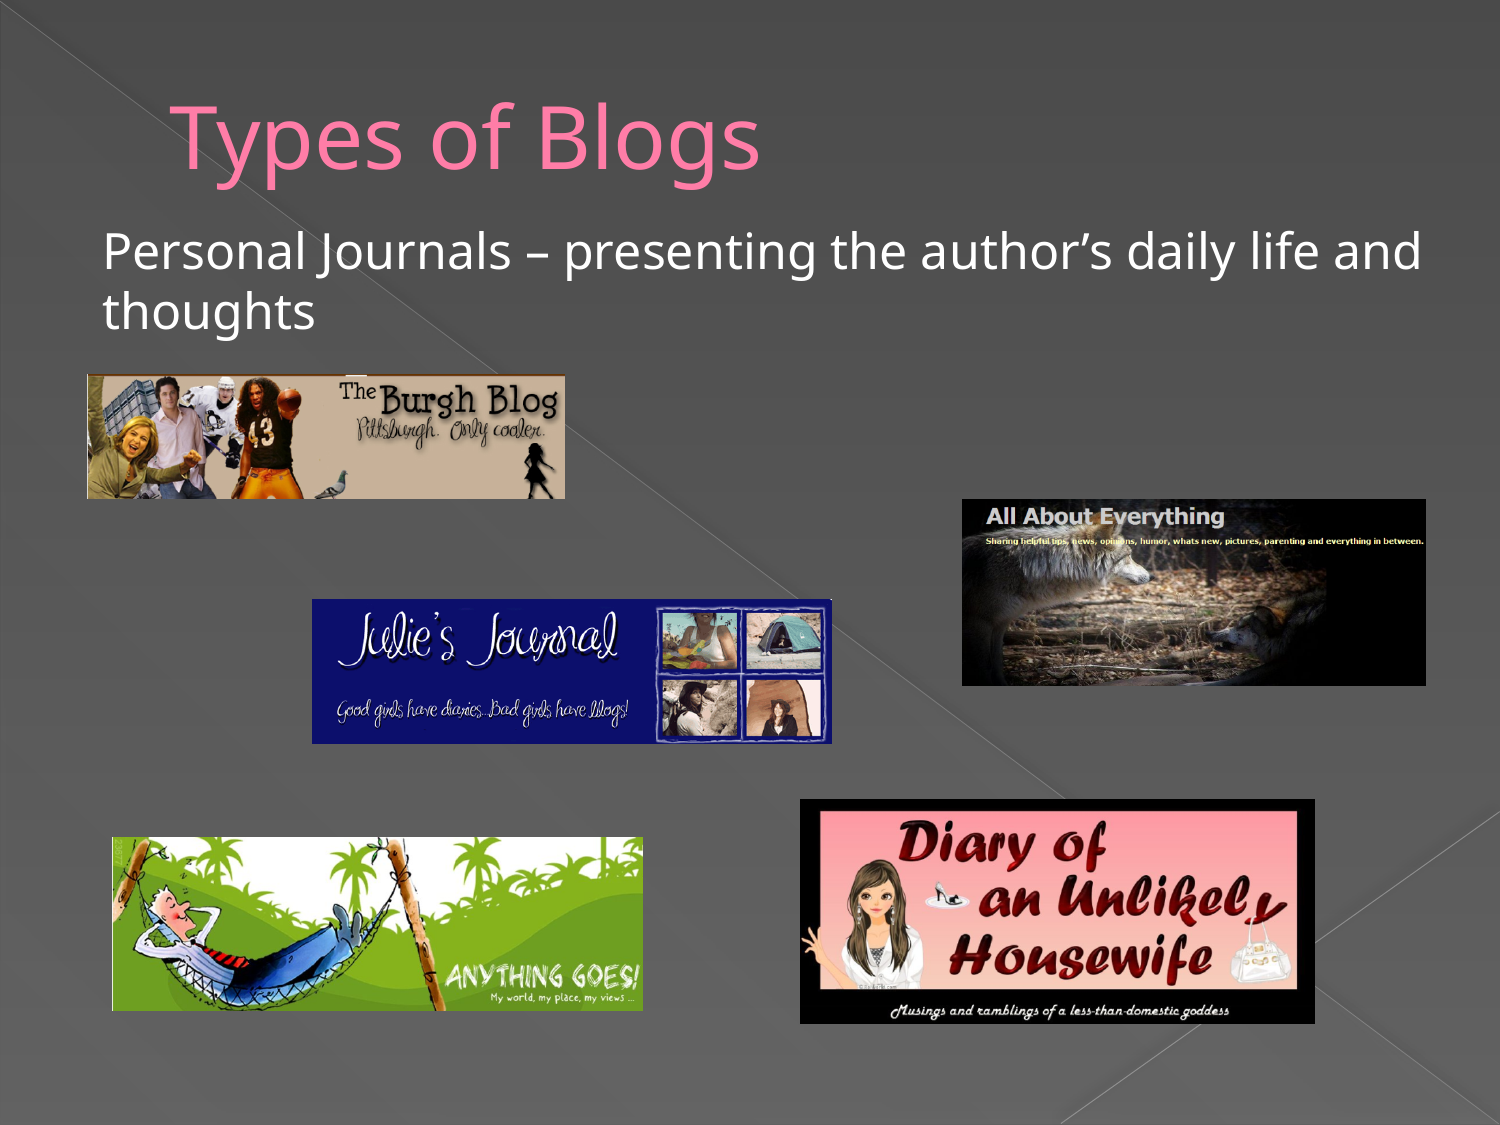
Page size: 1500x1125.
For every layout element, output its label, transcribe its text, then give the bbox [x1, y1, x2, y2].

title Types of Blogs [75, 43, 1425, 225]
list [87, 374, 566, 499]
text_box Personal Journals – presenting the author’s daily life and thoughts [87, 212, 1500, 348]
picture [112, 837, 644, 1011]
picture [312, 599, 832, 744]
picture [962, 499, 1426, 687]
picture [799, 799, 1316, 1025]
